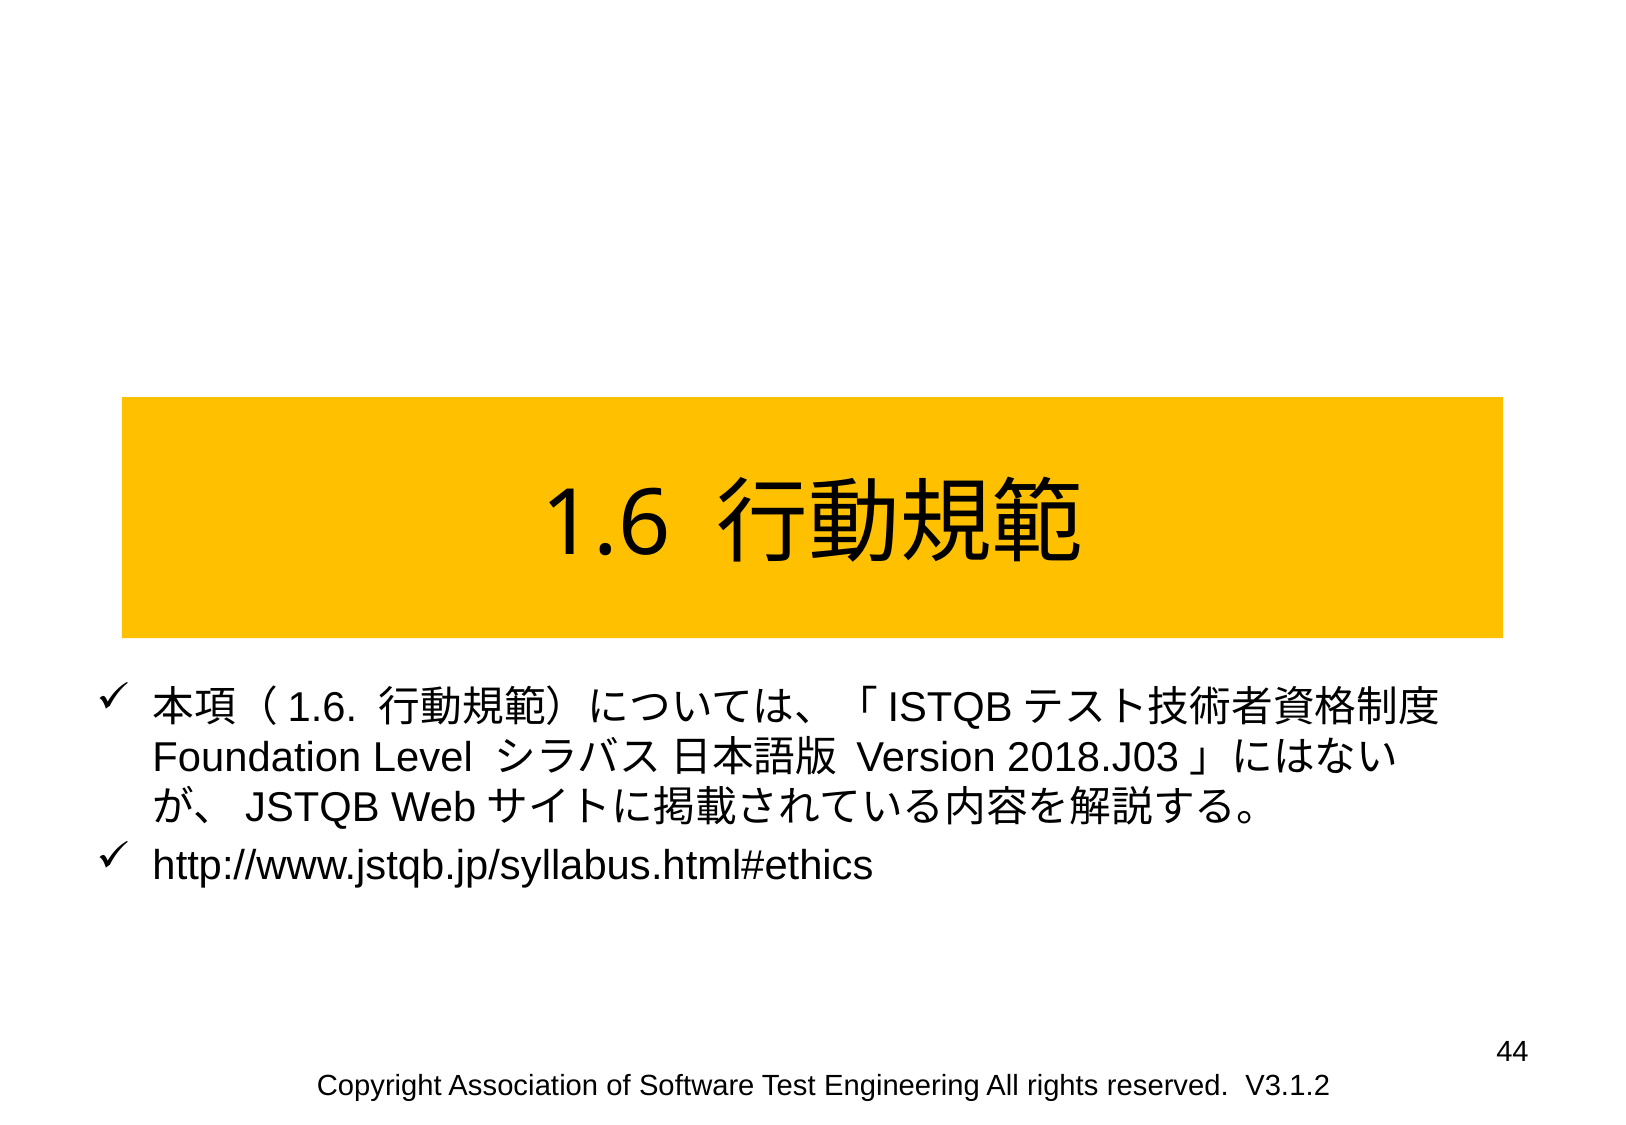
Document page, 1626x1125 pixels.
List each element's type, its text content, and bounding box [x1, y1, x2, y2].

list 本項（1.6. 行動規範）については、「ISTQBテスト技術者資格制度 Foundation Level シラバス 日本語版 Version 2018.J03」にはないが、JSTQB Webサイトに掲載されている内容を解説する。 http://www.jstqb.jp/syllabus.html#ethics [80, 672, 1544, 1006]
footer Copyright Association of Software Test Engineering All rights reserved. V3.1.2 [233, 1058, 1164, 1103]
slide_number 44 [1164, 1024, 1544, 1103]
text_box 1.6 行動規範 [121, 397, 1504, 639]
